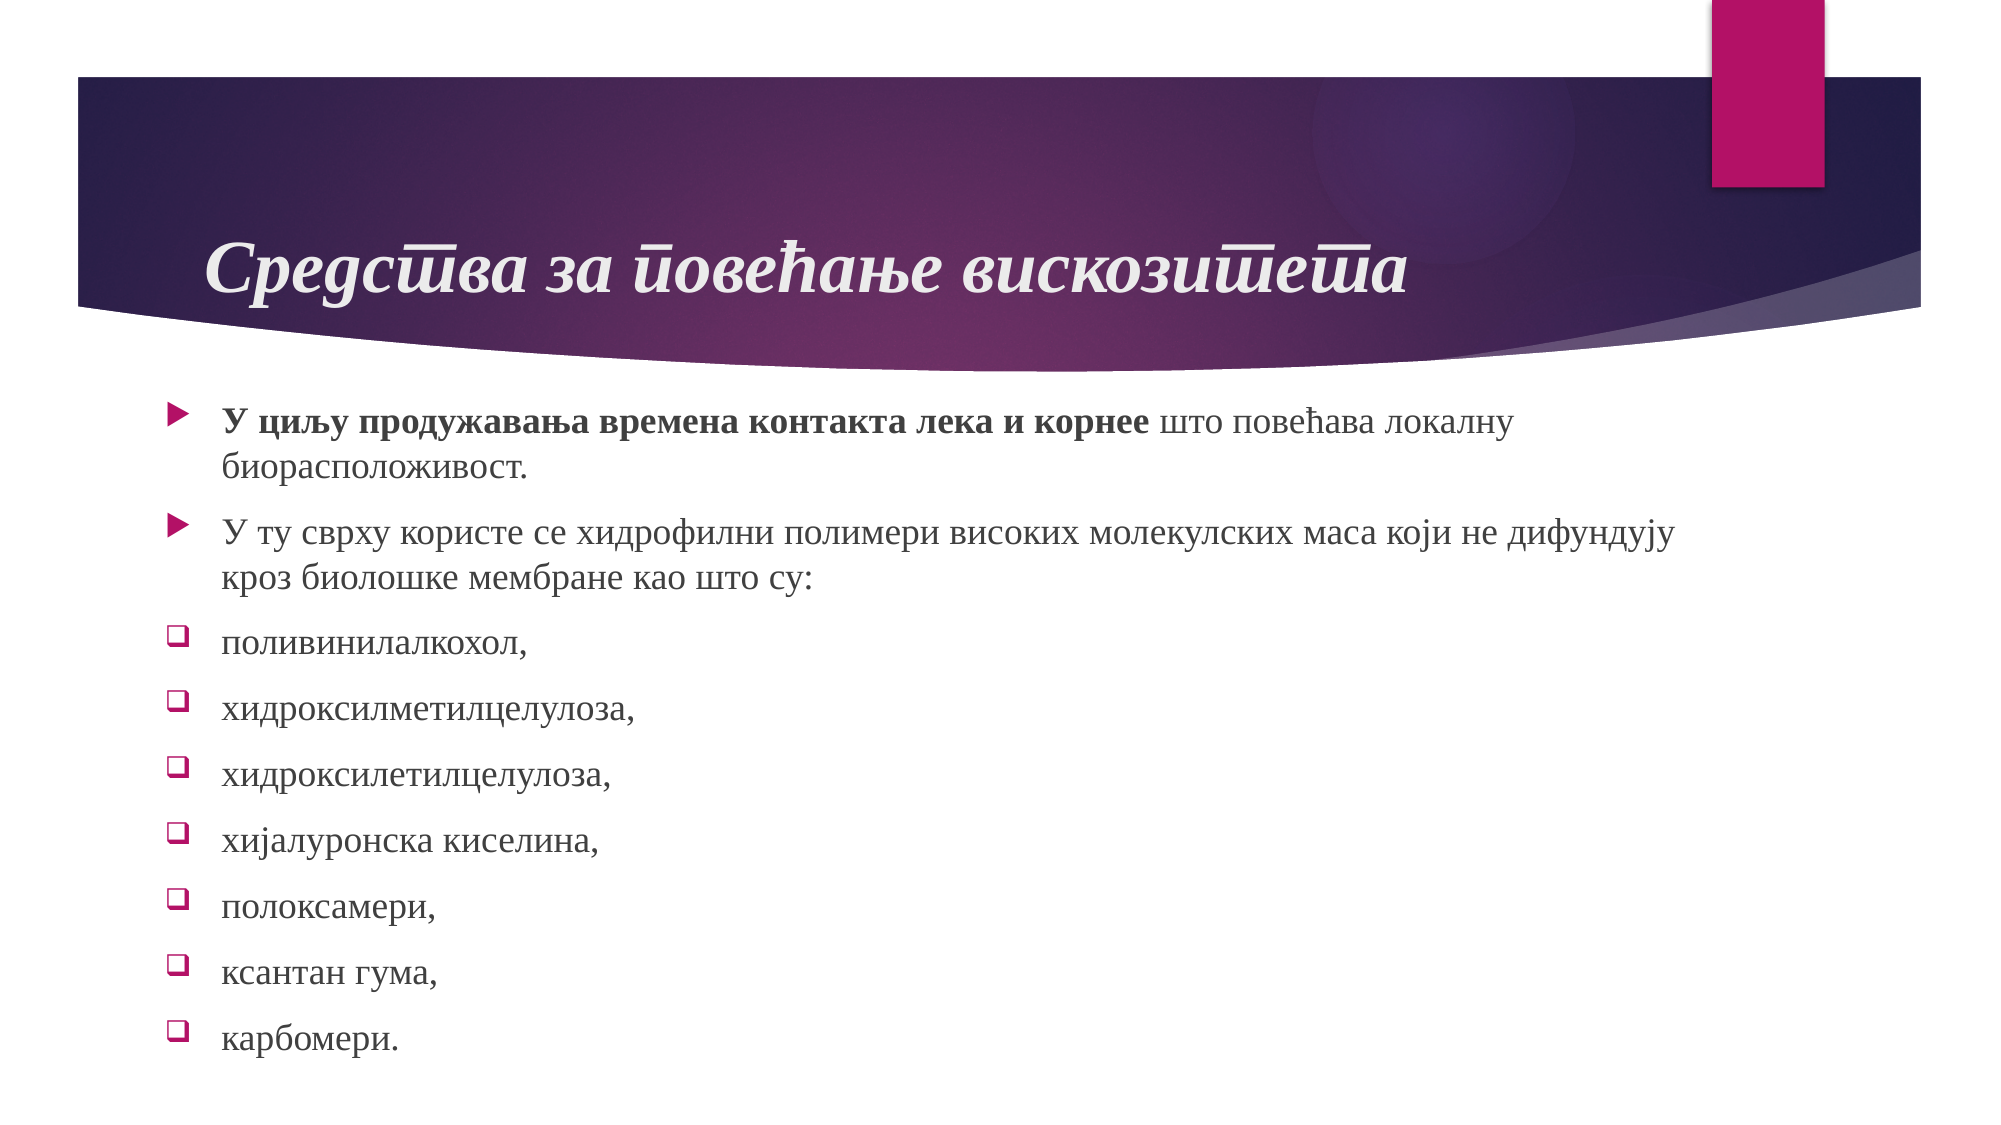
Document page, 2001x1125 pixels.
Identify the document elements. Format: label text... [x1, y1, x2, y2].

list У циљу продужавања времена контакта лека и корнее што повећава локалну биорасположивост. У ту сврху користе се хидрофилни полимери високих молекулских маса који не дифундују кроз биолошке мембране као што су: поливинилалкохол, хидроксилметилцелулоза, хидроксилетилцелулоза, хијалуронска киселина, полоксамери, ксантан гума, карбомери. [149, 388, 1709, 950]
title Средства за повећање вискозитета [189, 159, 1627, 276]
